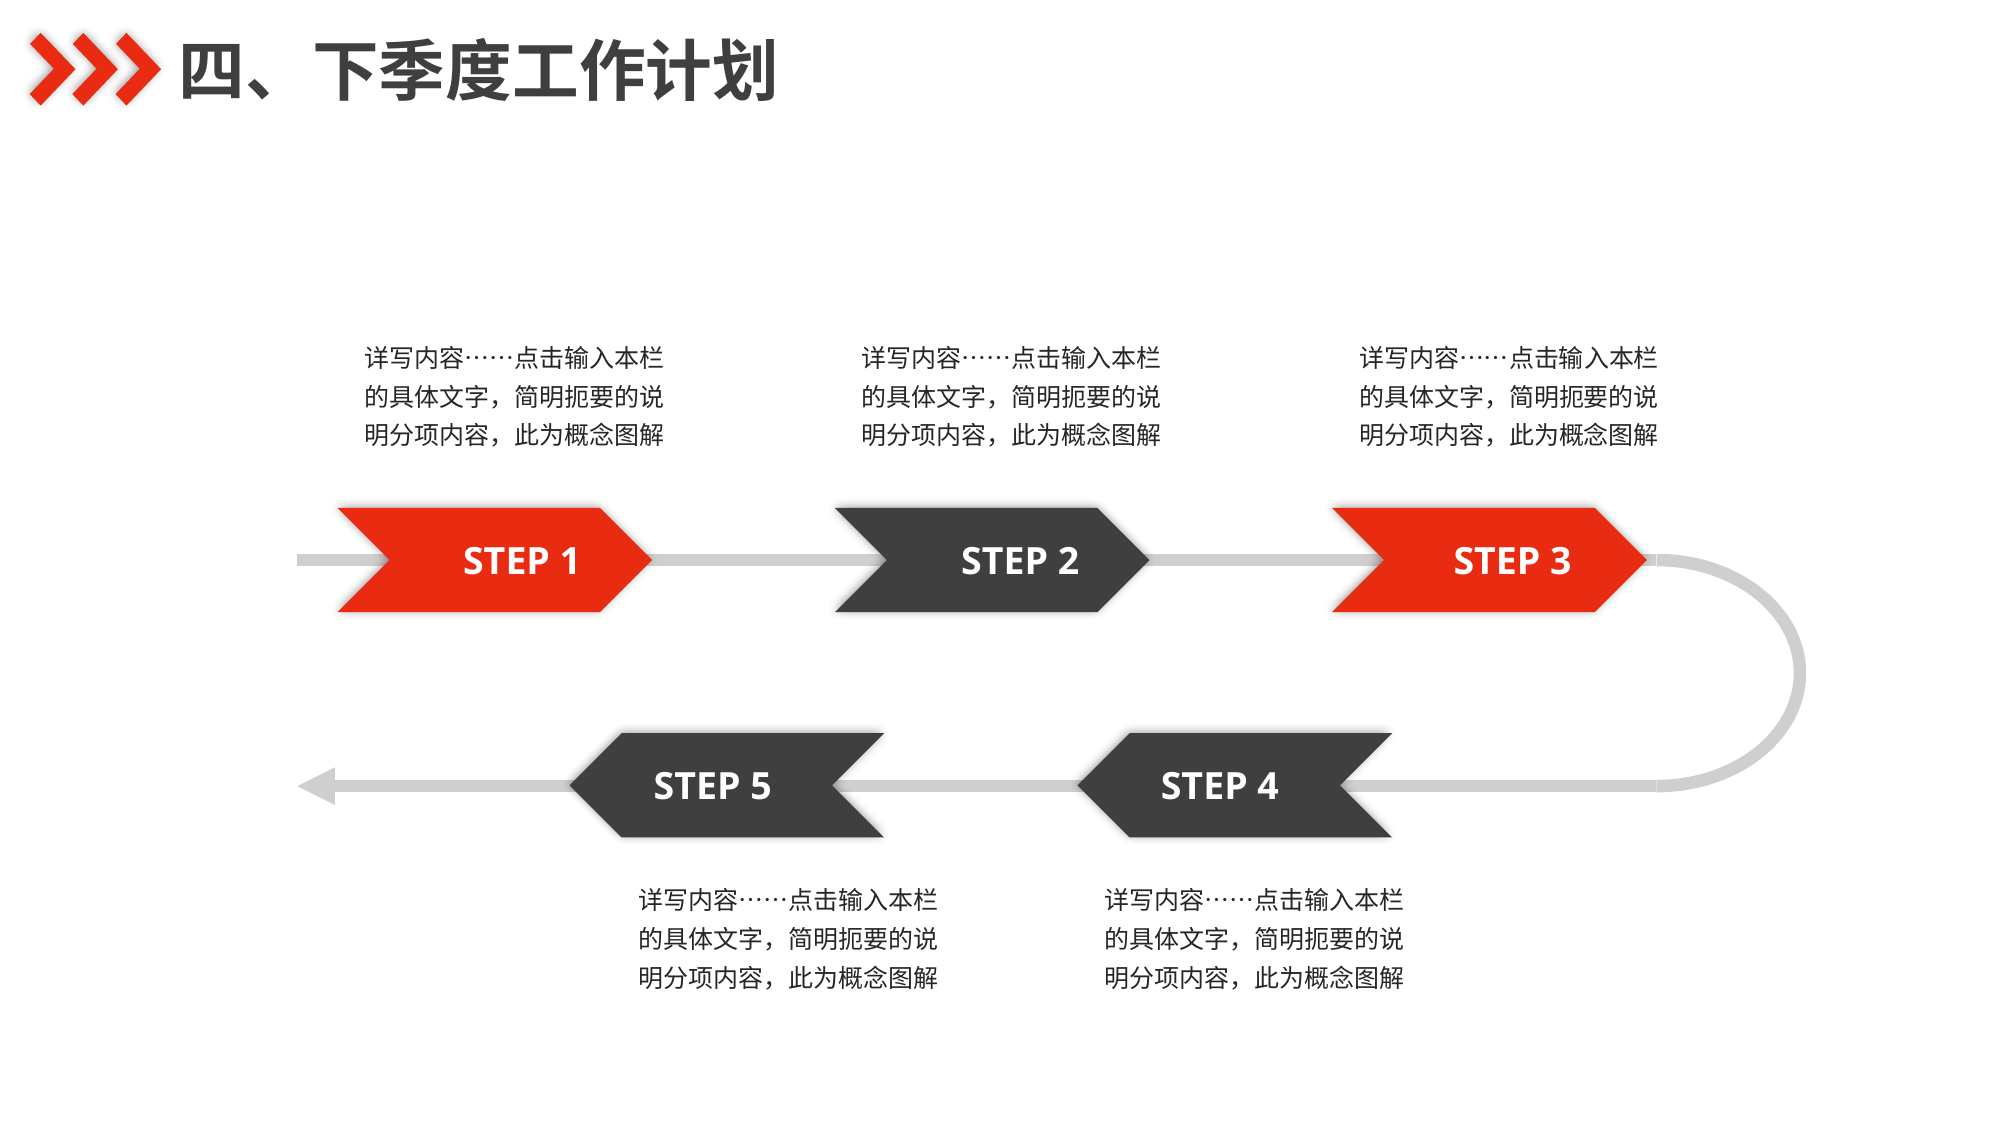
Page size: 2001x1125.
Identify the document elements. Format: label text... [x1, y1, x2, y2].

text_box [29, 32, 76, 106]
text_box 四、下季度工作计划 [163, 21, 795, 117]
text_box [72, 32, 118, 106]
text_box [834, 325, 1189, 613]
text_box [115, 32, 162, 106]
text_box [297, 559, 1800, 787]
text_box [569, 733, 966, 1002]
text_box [1077, 733, 1432, 1002]
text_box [1332, 325, 1687, 613]
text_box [337, 325, 692, 613]
